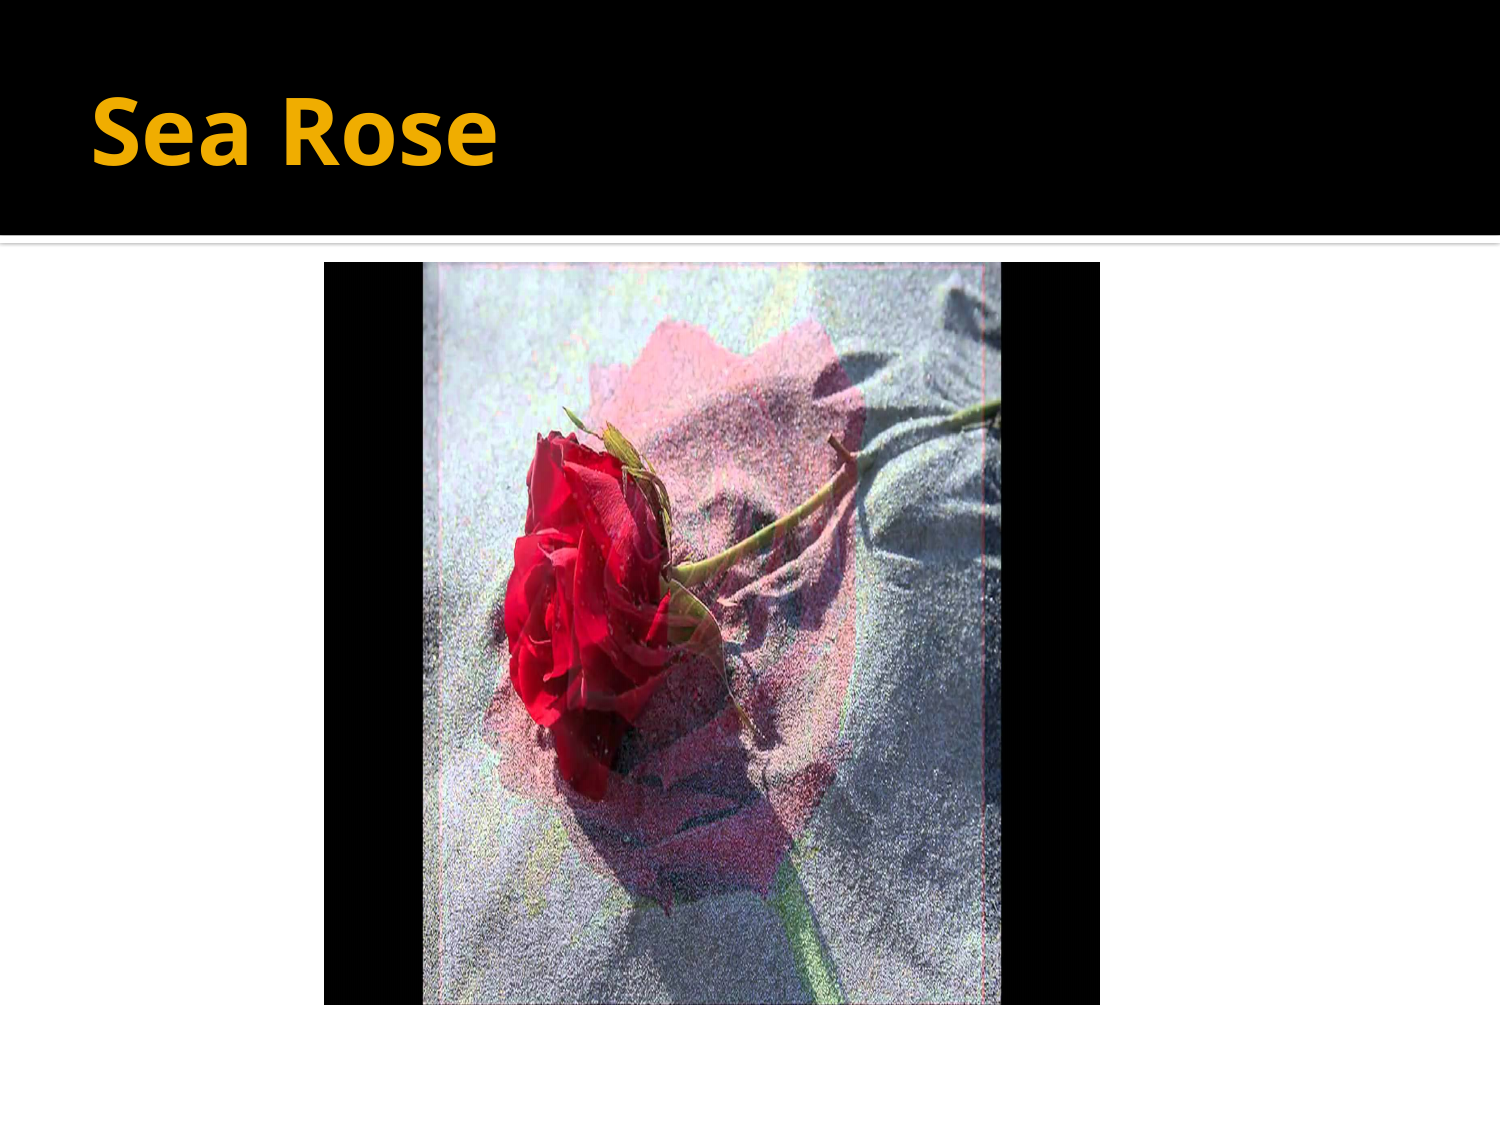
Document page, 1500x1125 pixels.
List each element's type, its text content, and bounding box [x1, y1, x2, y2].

title Sea Rose [75, 25, 1425, 231]
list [324, 262, 1100, 1005]
